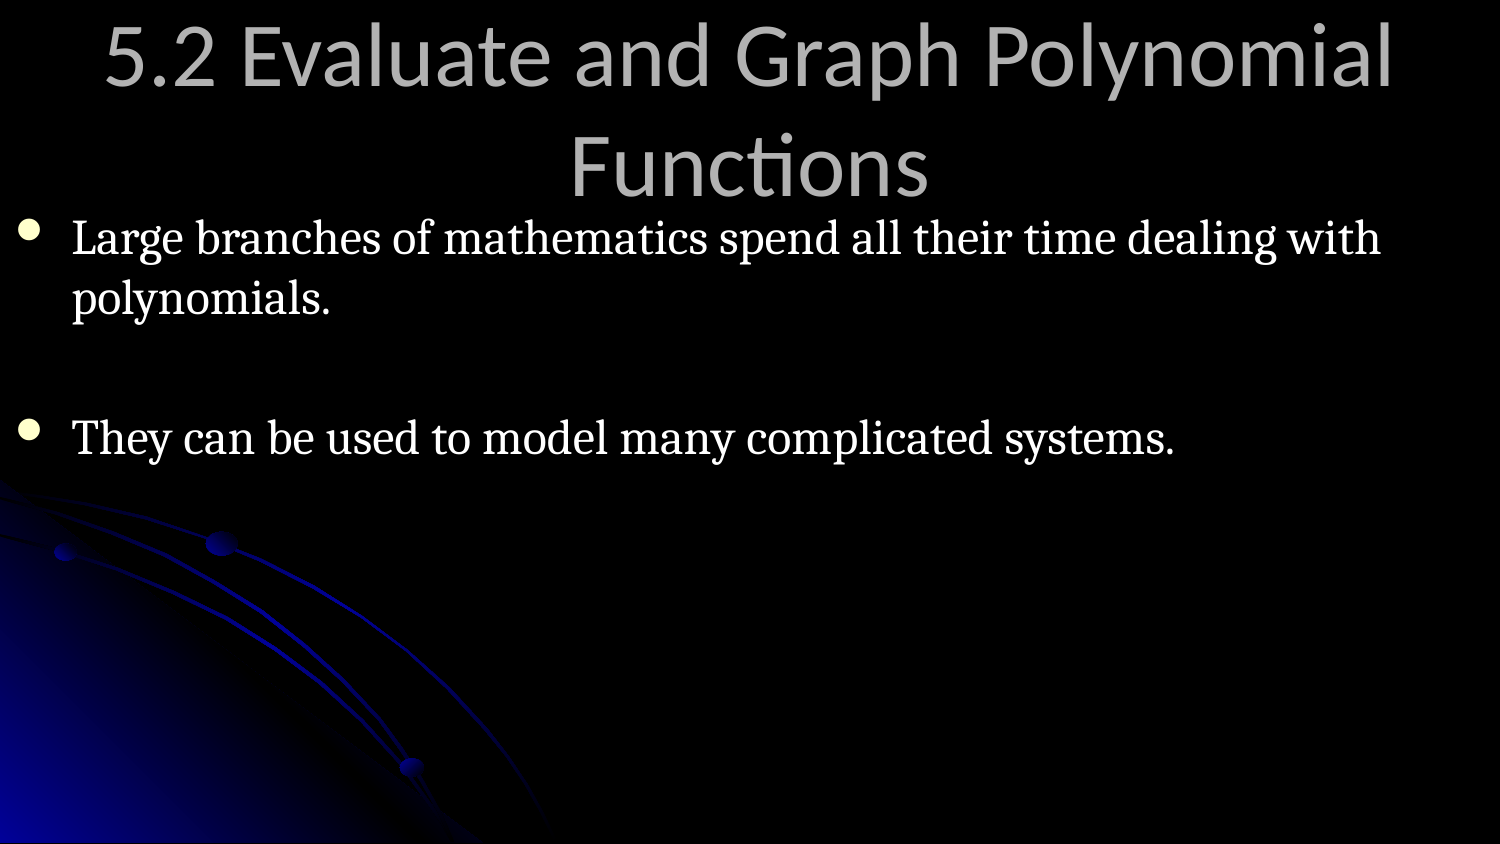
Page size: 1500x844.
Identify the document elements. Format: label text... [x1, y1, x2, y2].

title 5.2 Evaluate and Graph Polynomial Functions [0, 33, 1500, 175]
list Large branches of mathematics spend all their time dealing with polynomials. They can be used to model many complicated systems. [0, 196, 1500, 755]
